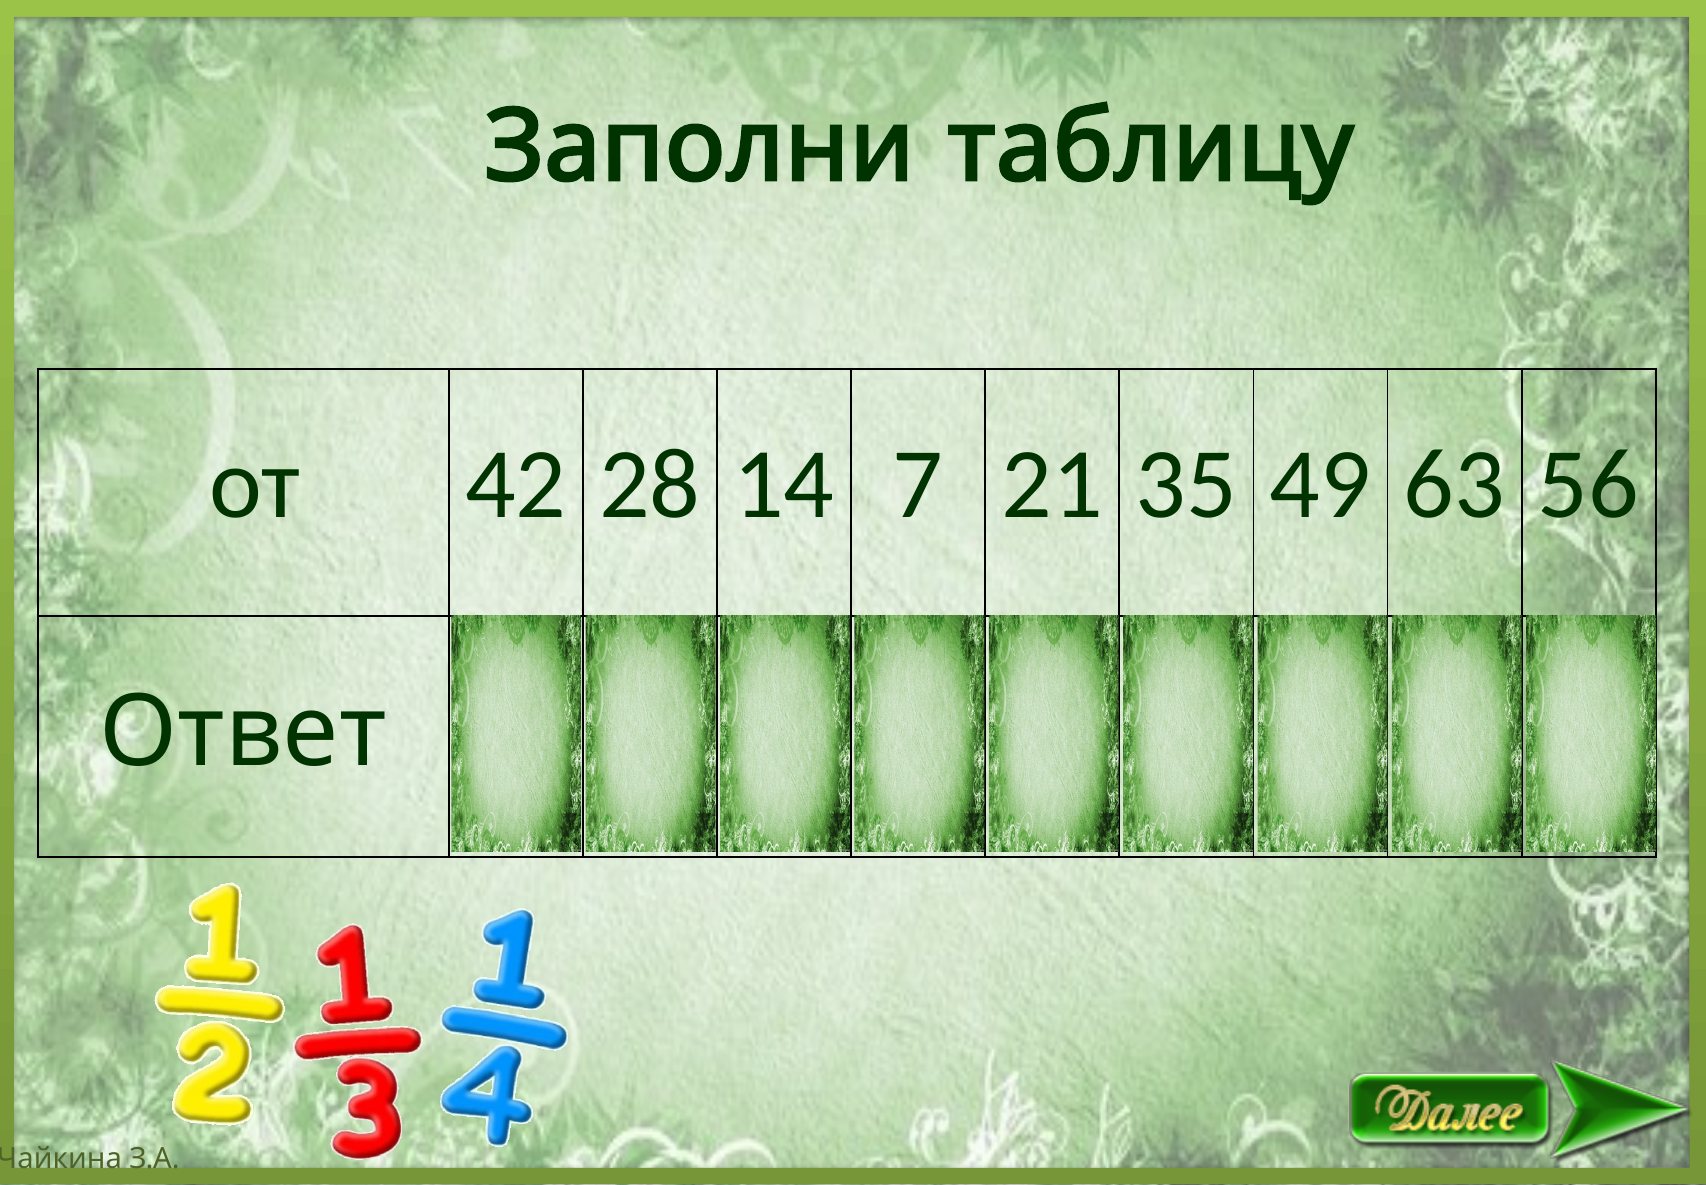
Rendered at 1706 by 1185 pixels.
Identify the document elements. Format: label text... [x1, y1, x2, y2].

text_box Заполни таблицу [470, 72, 1370, 207]
text_box [987, 614, 1121, 854]
text_box [1390, 614, 1524, 854]
text_box [584, 614, 718, 854]
text_box [852, 614, 986, 854]
text_box [1255, 614, 1389, 854]
text_box [1121, 614, 1255, 854]
text_box [718, 614, 852, 854]
picture [147, 877, 572, 1171]
text_box [449, 614, 583, 854]
text_box [1524, 614, 1658, 854]
picture [1335, 1052, 1692, 1167]
